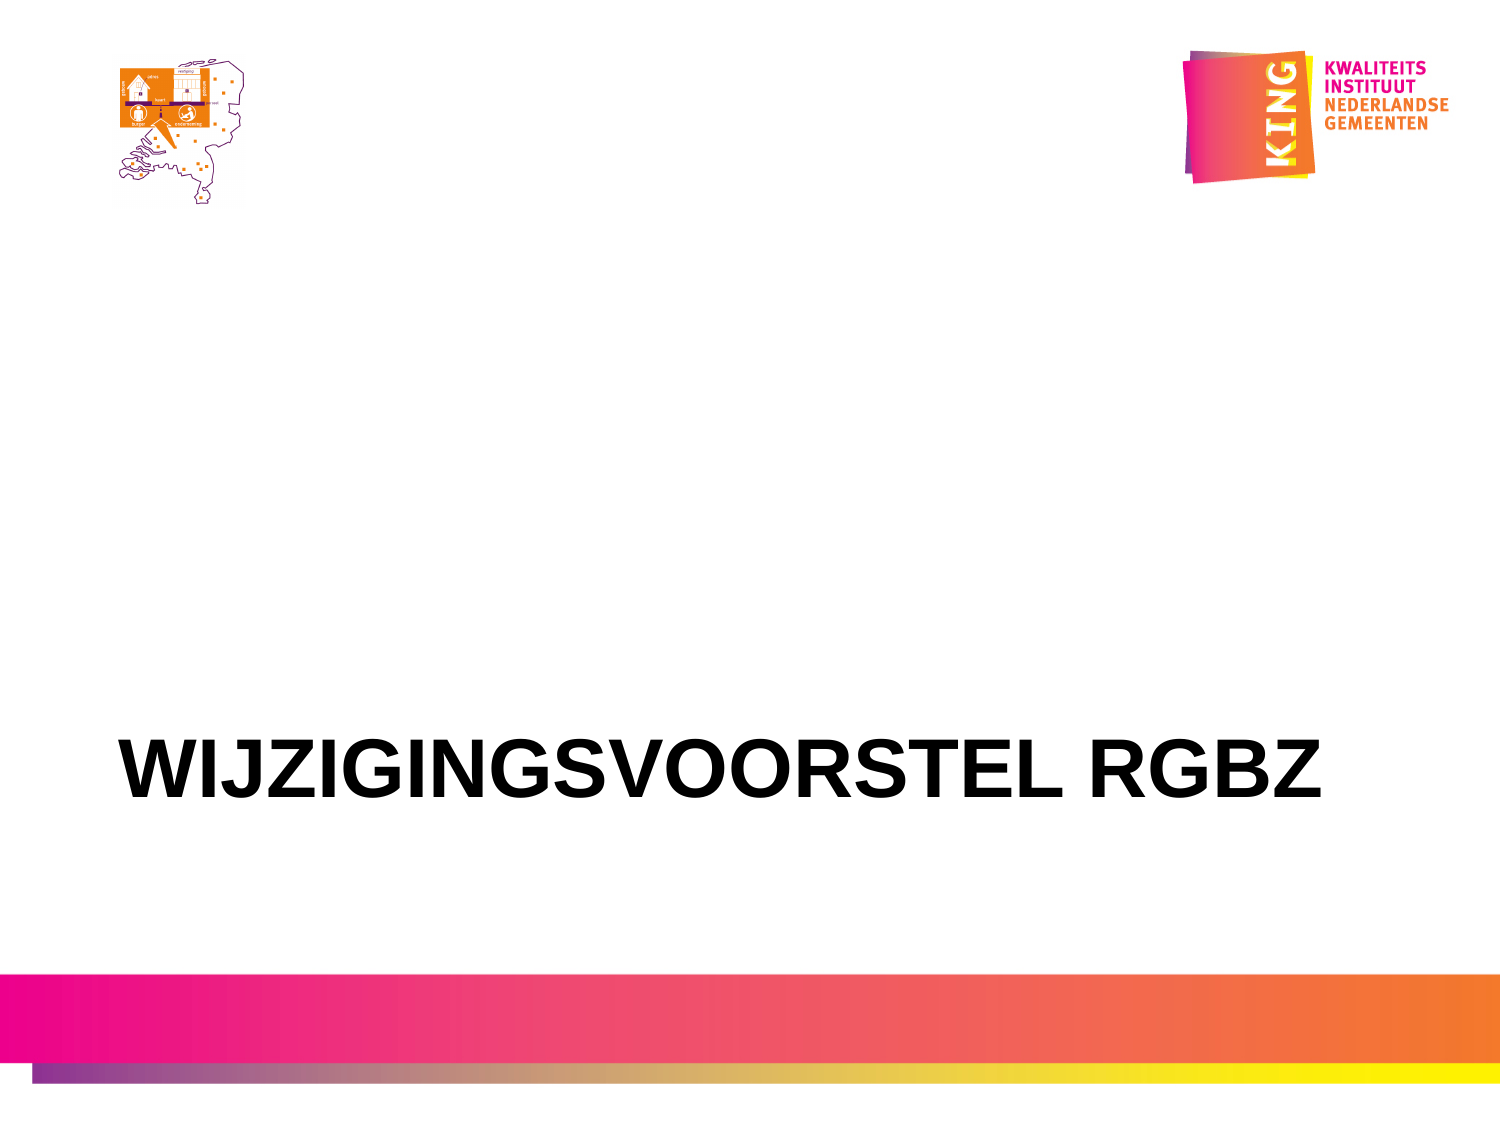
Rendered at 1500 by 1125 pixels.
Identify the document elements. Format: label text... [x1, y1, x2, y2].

title Wijzigingsvoorstel RGBZ [118, 722, 1394, 947]
picture [0, 0, 1500, 1125]
